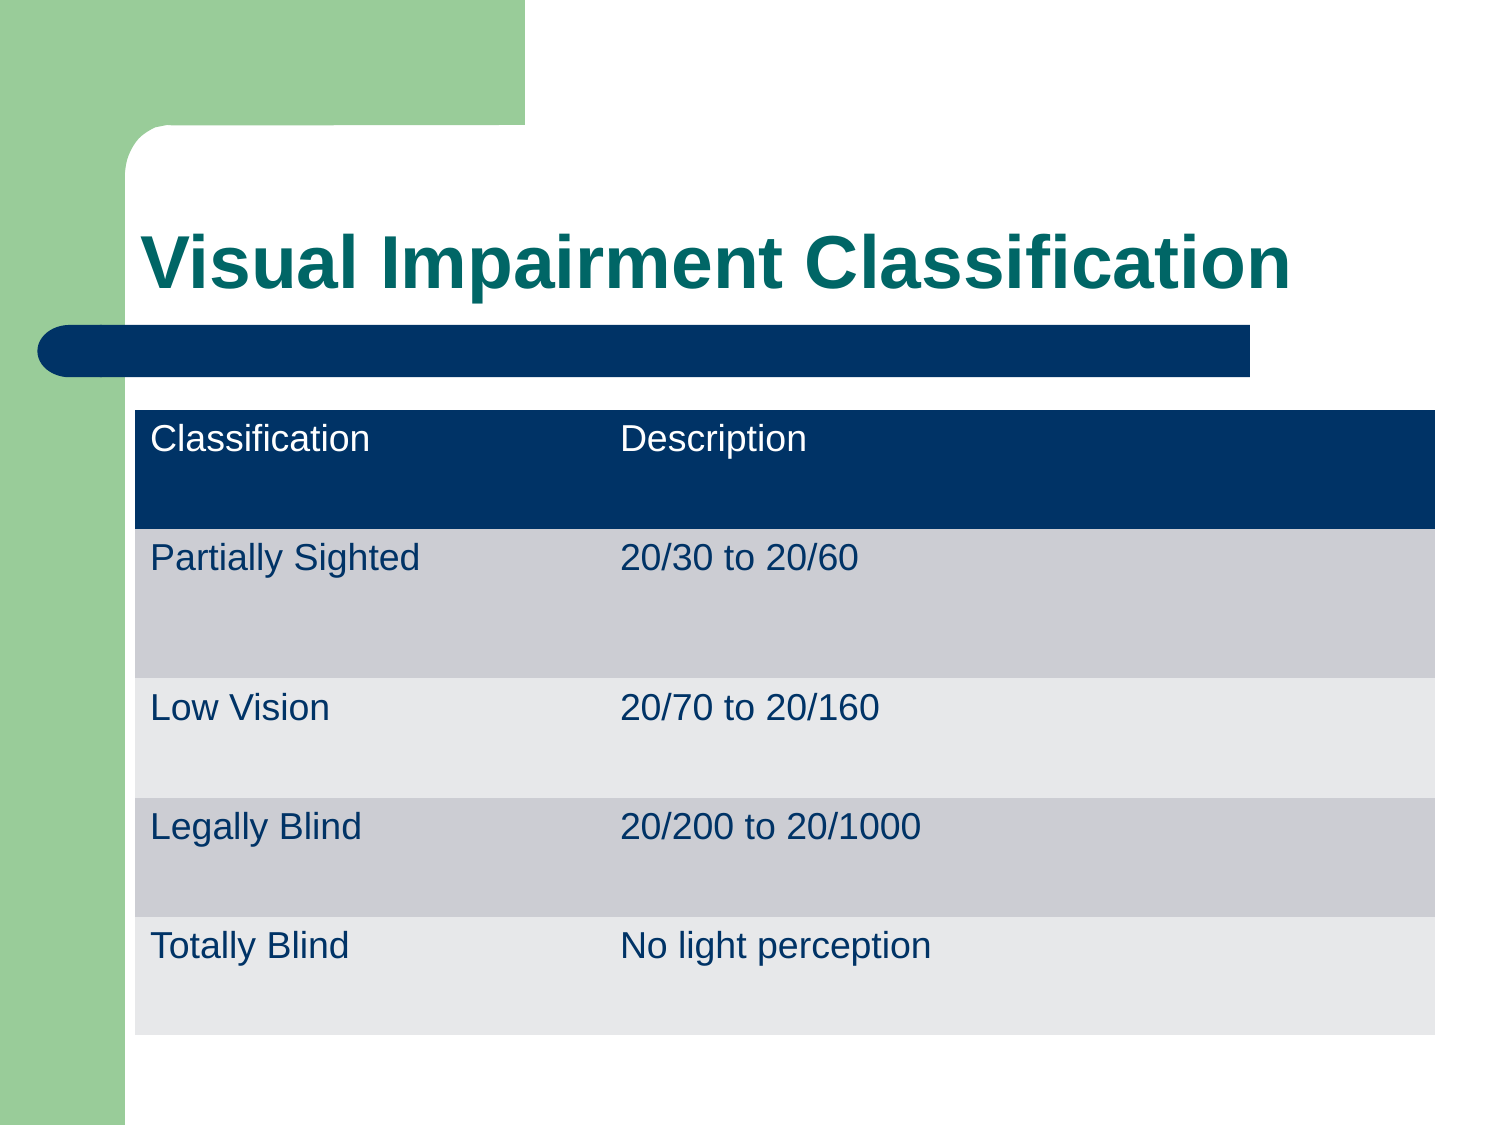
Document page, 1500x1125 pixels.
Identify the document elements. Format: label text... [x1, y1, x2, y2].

table_cell 20/200 to 20/1000 [605, 798, 1435, 917]
title Visual Impairment Classification [124, 124, 1426, 313]
table_header Description [605, 410, 1435, 529]
table_cell 20/70 to 20/160 [605, 678, 1435, 798]
table_cell Totally Blind [135, 917, 605, 1035]
table_cell Partially Sighted [135, 529, 605, 678]
table_header Classification [135, 410, 605, 529]
table_cell Legally Blind [135, 798, 605, 917]
table_cell No light perception [605, 917, 1435, 1035]
table_cell Low Vision [135, 678, 605, 798]
table_cell 20/30 to 20/60 [605, 529, 1435, 678]
